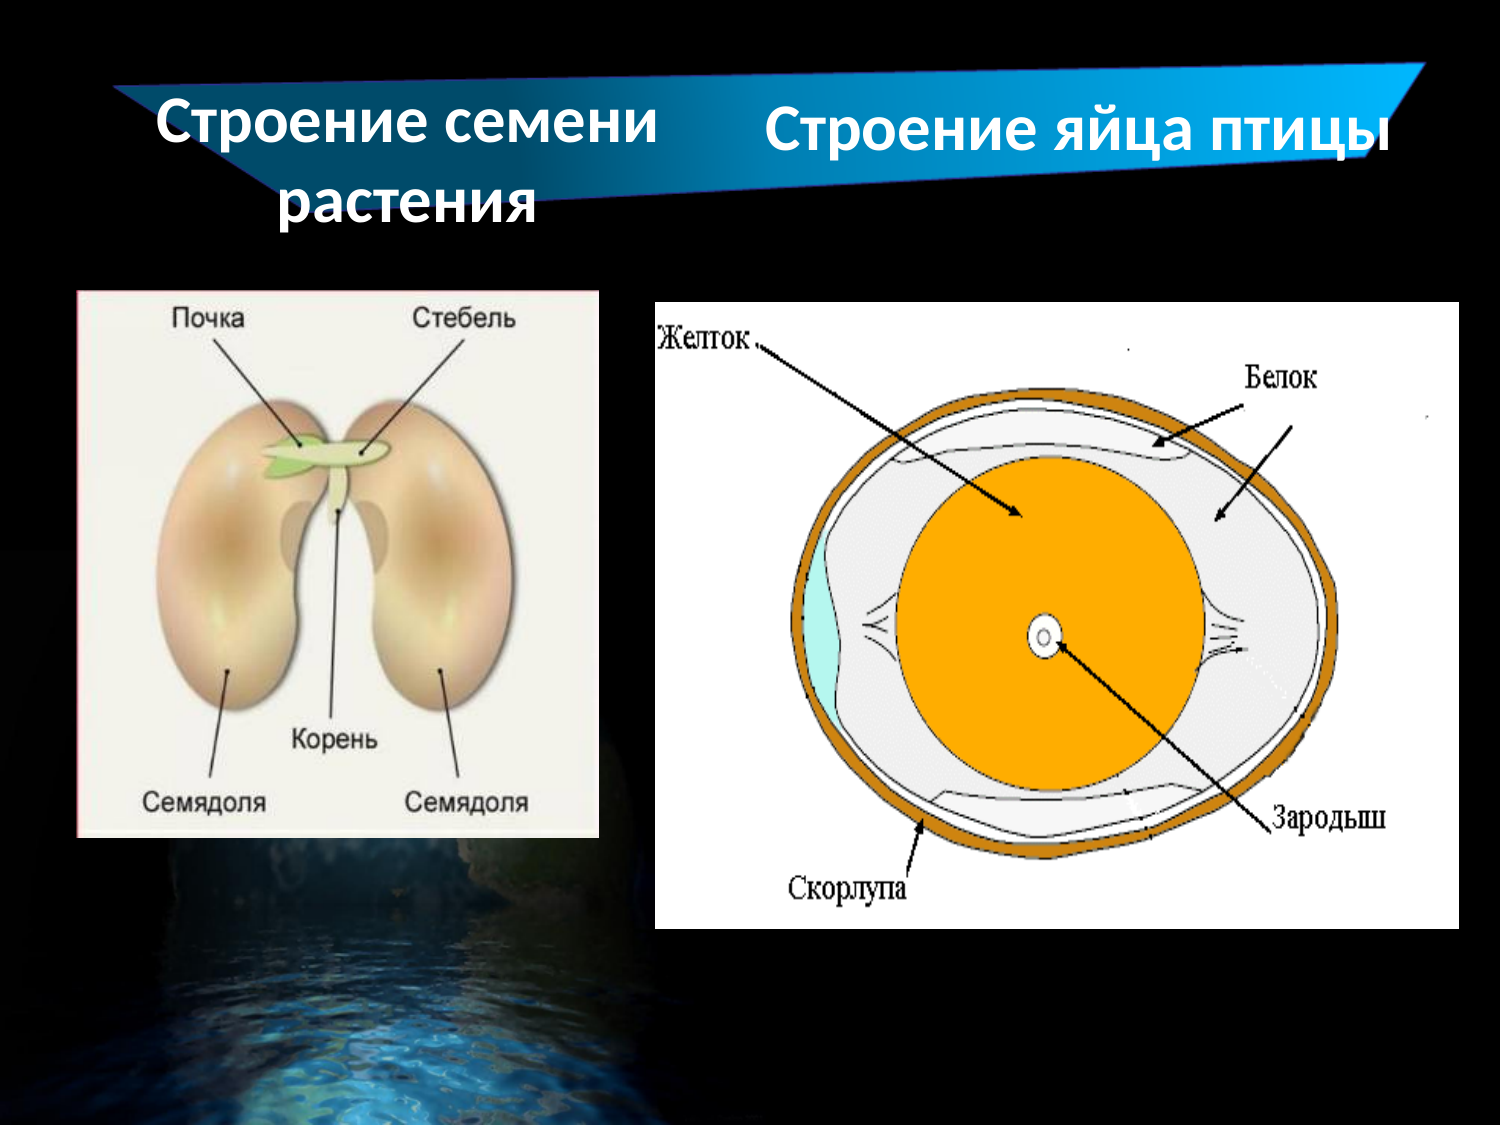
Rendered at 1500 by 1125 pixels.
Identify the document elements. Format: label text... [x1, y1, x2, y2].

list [655, 302, 1459, 929]
picture [0, 0, 1500, 1125]
list Строение семени растения [76, 66, 740, 244]
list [76, 290, 599, 839]
list Строение яйца птицы [749, 66, 1414, 172]
